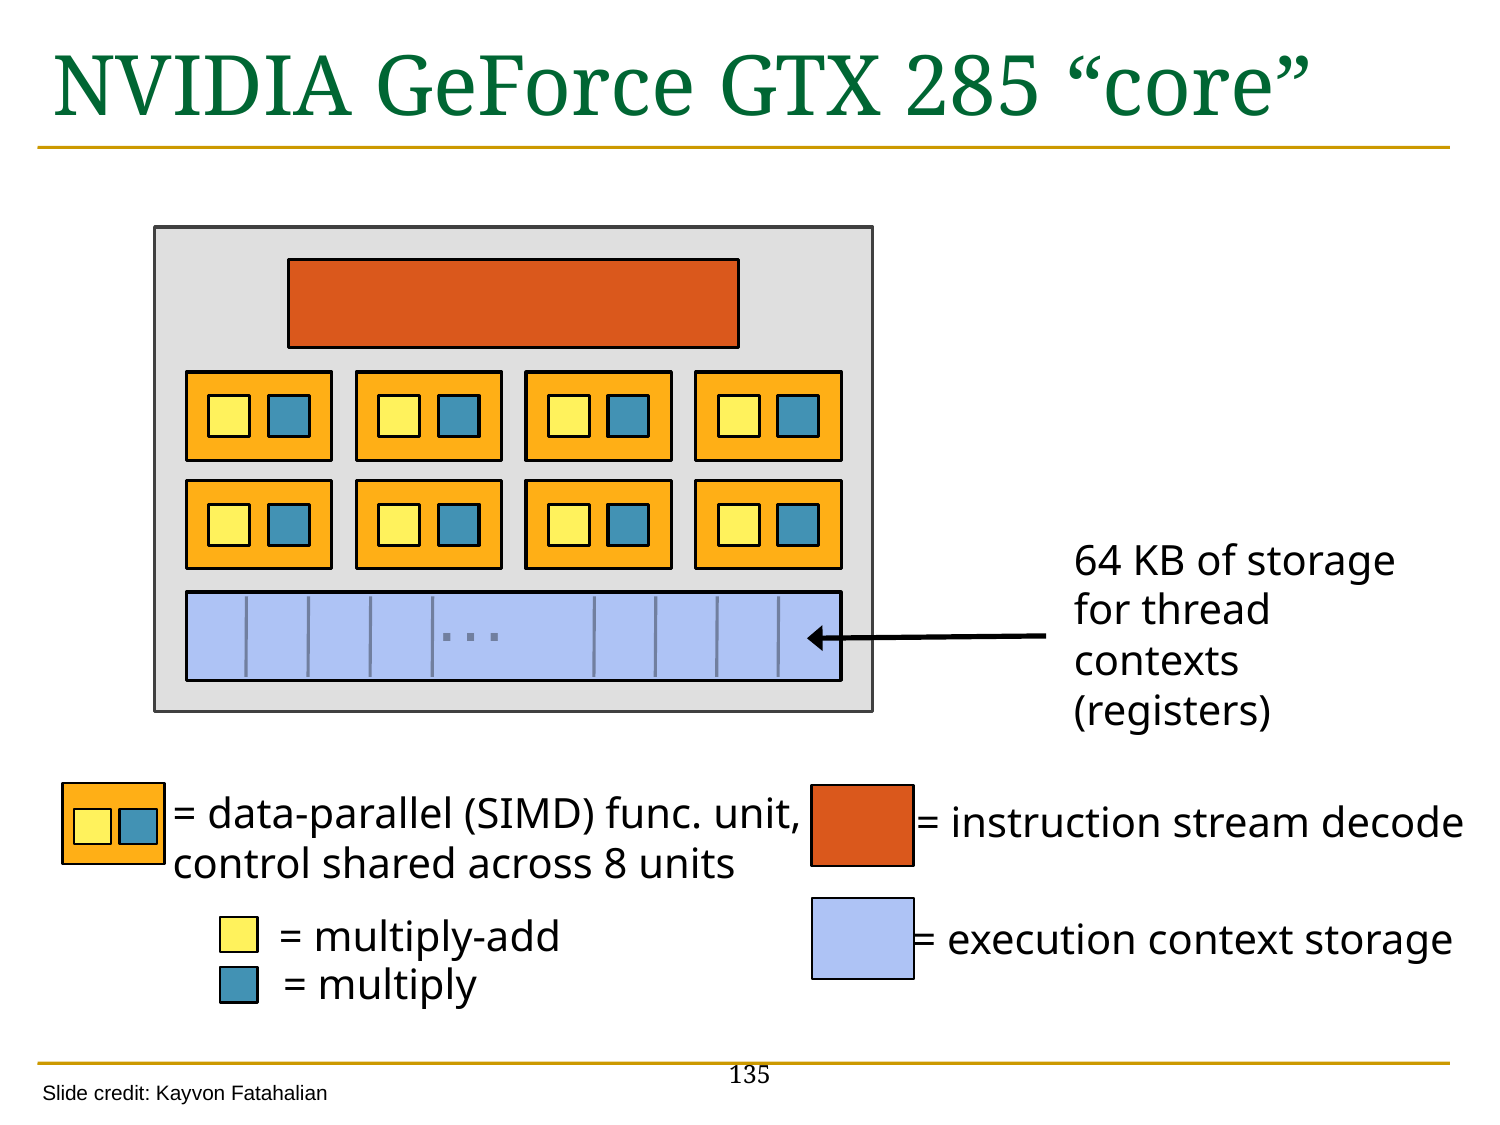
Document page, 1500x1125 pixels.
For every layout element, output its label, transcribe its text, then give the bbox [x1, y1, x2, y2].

slide_number 135 [512, 1024, 988, 1101]
text_box = instruction stream decode [901, 788, 1480, 853]
text_box [119, 809, 157, 845]
text_box 64 KB of storage for thread contexts (registers) [1059, 526, 1445, 741]
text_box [806, 635, 1047, 639]
text_box = multiply-add [264, 902, 576, 968]
text_box [220, 967, 258, 1003]
text_box [73, 809, 112, 845]
text_box [828, 784, 914, 867]
text_box = data-parallel (SIMD) func. unit, control shared across 8 units [157, 779, 828, 945]
text_box = multiply [268, 950, 492, 1016]
text_box [812, 898, 915, 980]
text_box Slide credit: Kayvon Fatahalian [27, 1072, 343, 1112]
text_box [220, 916, 258, 953]
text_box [154, 226, 874, 712]
text_box = execution context storage [897, 905, 1480, 970]
title NVIDIA GeForce GTX 285 “core” [37, 24, 1450, 200]
text_box [62, 782, 157, 864]
